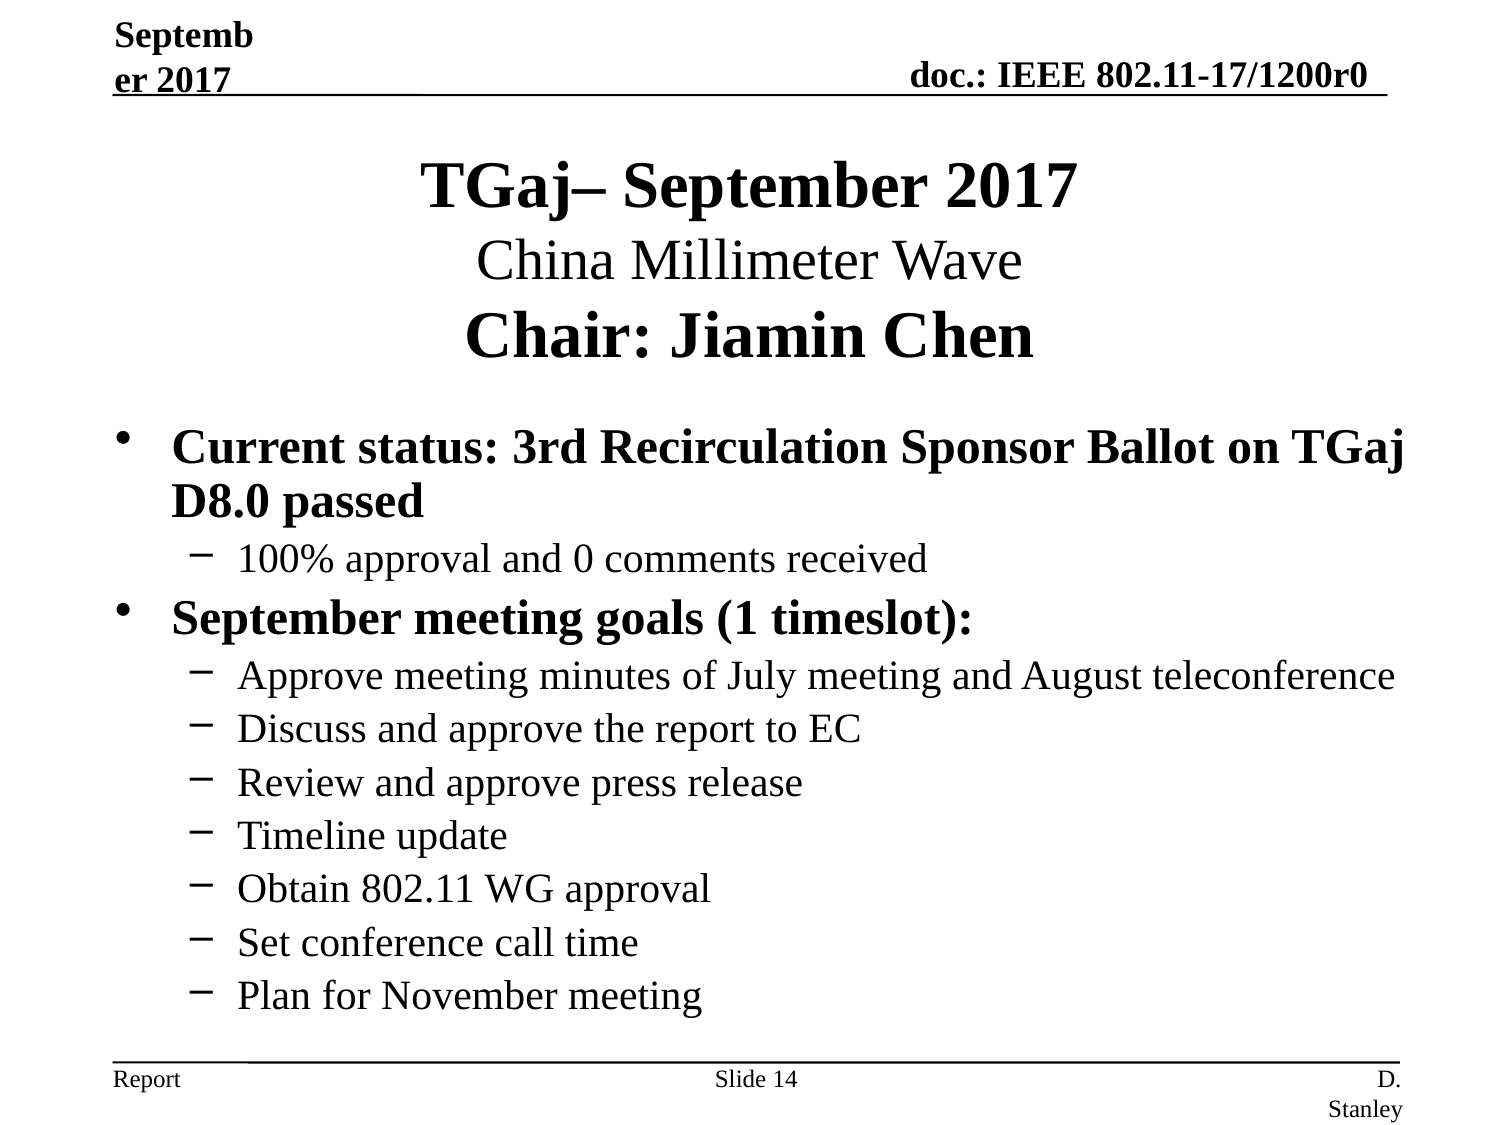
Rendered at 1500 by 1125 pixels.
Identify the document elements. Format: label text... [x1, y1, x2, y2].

list Current status: 3rd Recirculation Sponsor Ballot on TGaj D8.0 passed 100% approval and 0 comments received September meeting goals (1 timeslot): Approve meeting minutes of July meeting and August teleconference Discuss and approve the report to EC Review and approve press release Timeline update Obtain 802.11 WG approval Set conference call time Plan for November meeting [99, 412, 1450, 1038]
slide_number Slide 14 [712, 1062, 800, 1093]
footer D. Stanley, HP Enterprise [1325, 1062, 1402, 1093]
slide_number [114, 54, 269, 100]
title TGaj– September 2017 China Millimeter Wave Chair: Jiamin Chen [112, 149, 1388, 363]
